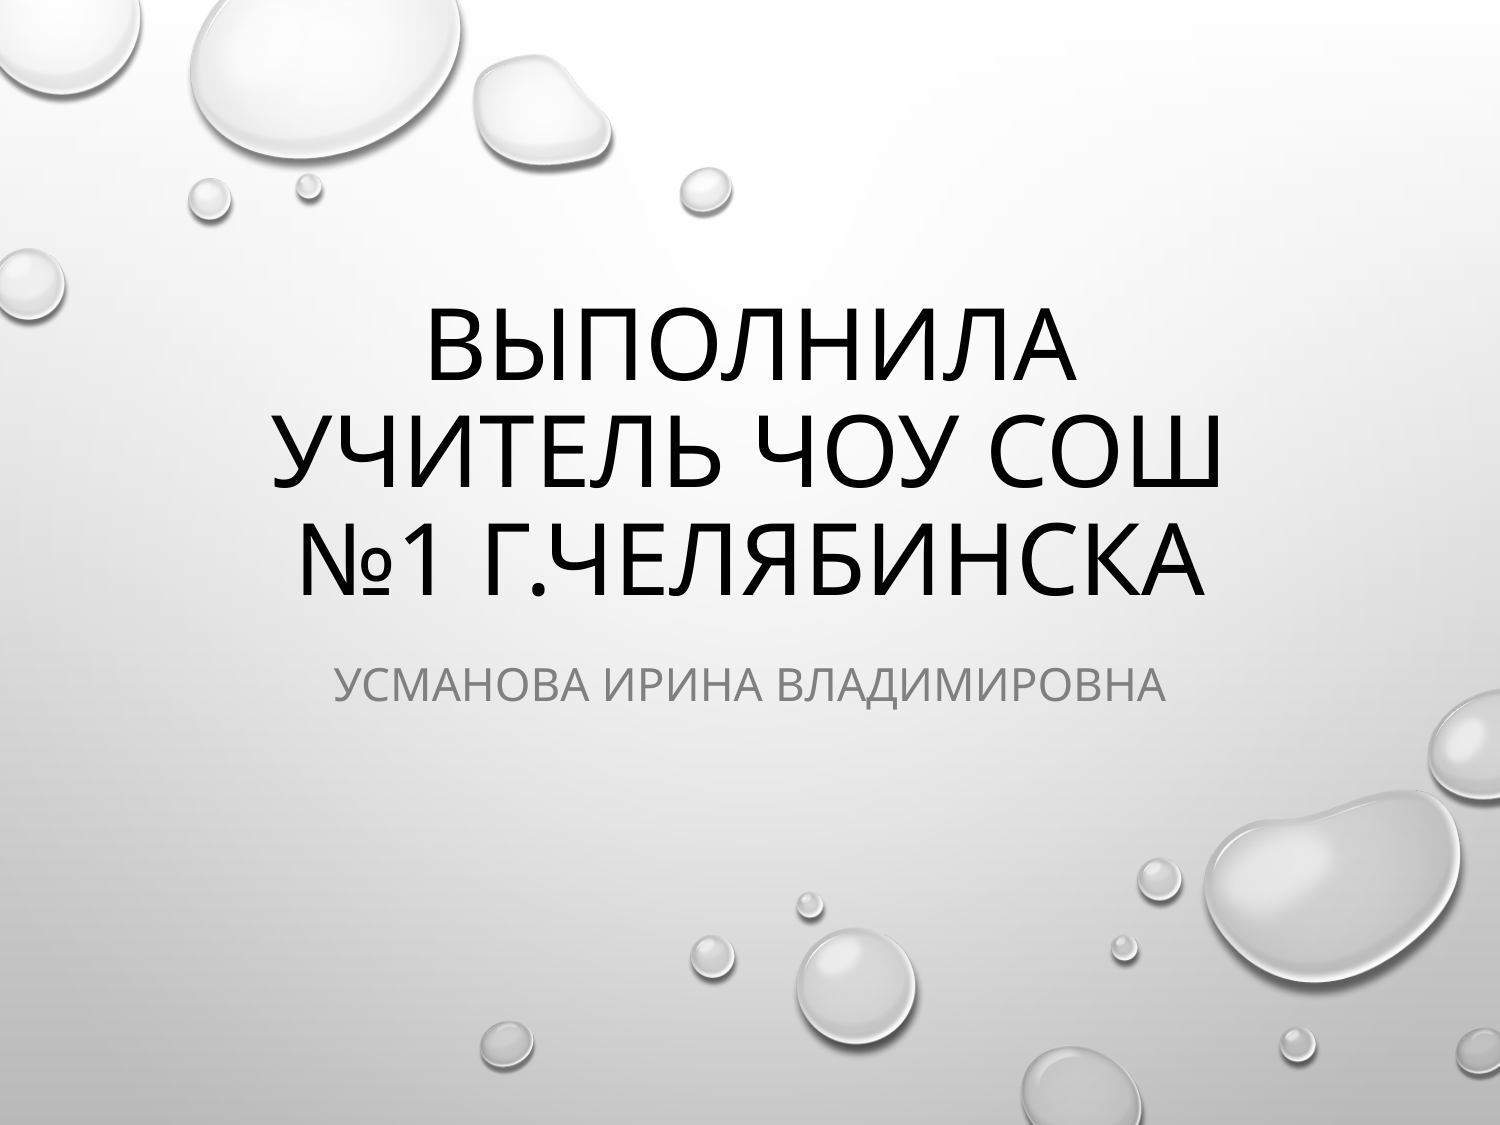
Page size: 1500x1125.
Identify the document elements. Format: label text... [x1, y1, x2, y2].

picture [0, 0, 1500, 1125]
subtitle усмаНова ирина владимировна [215, 637, 1285, 863]
title Выполнила учитель чоу сош №1 г.ЧЕлябинска [215, 213, 1285, 625]
